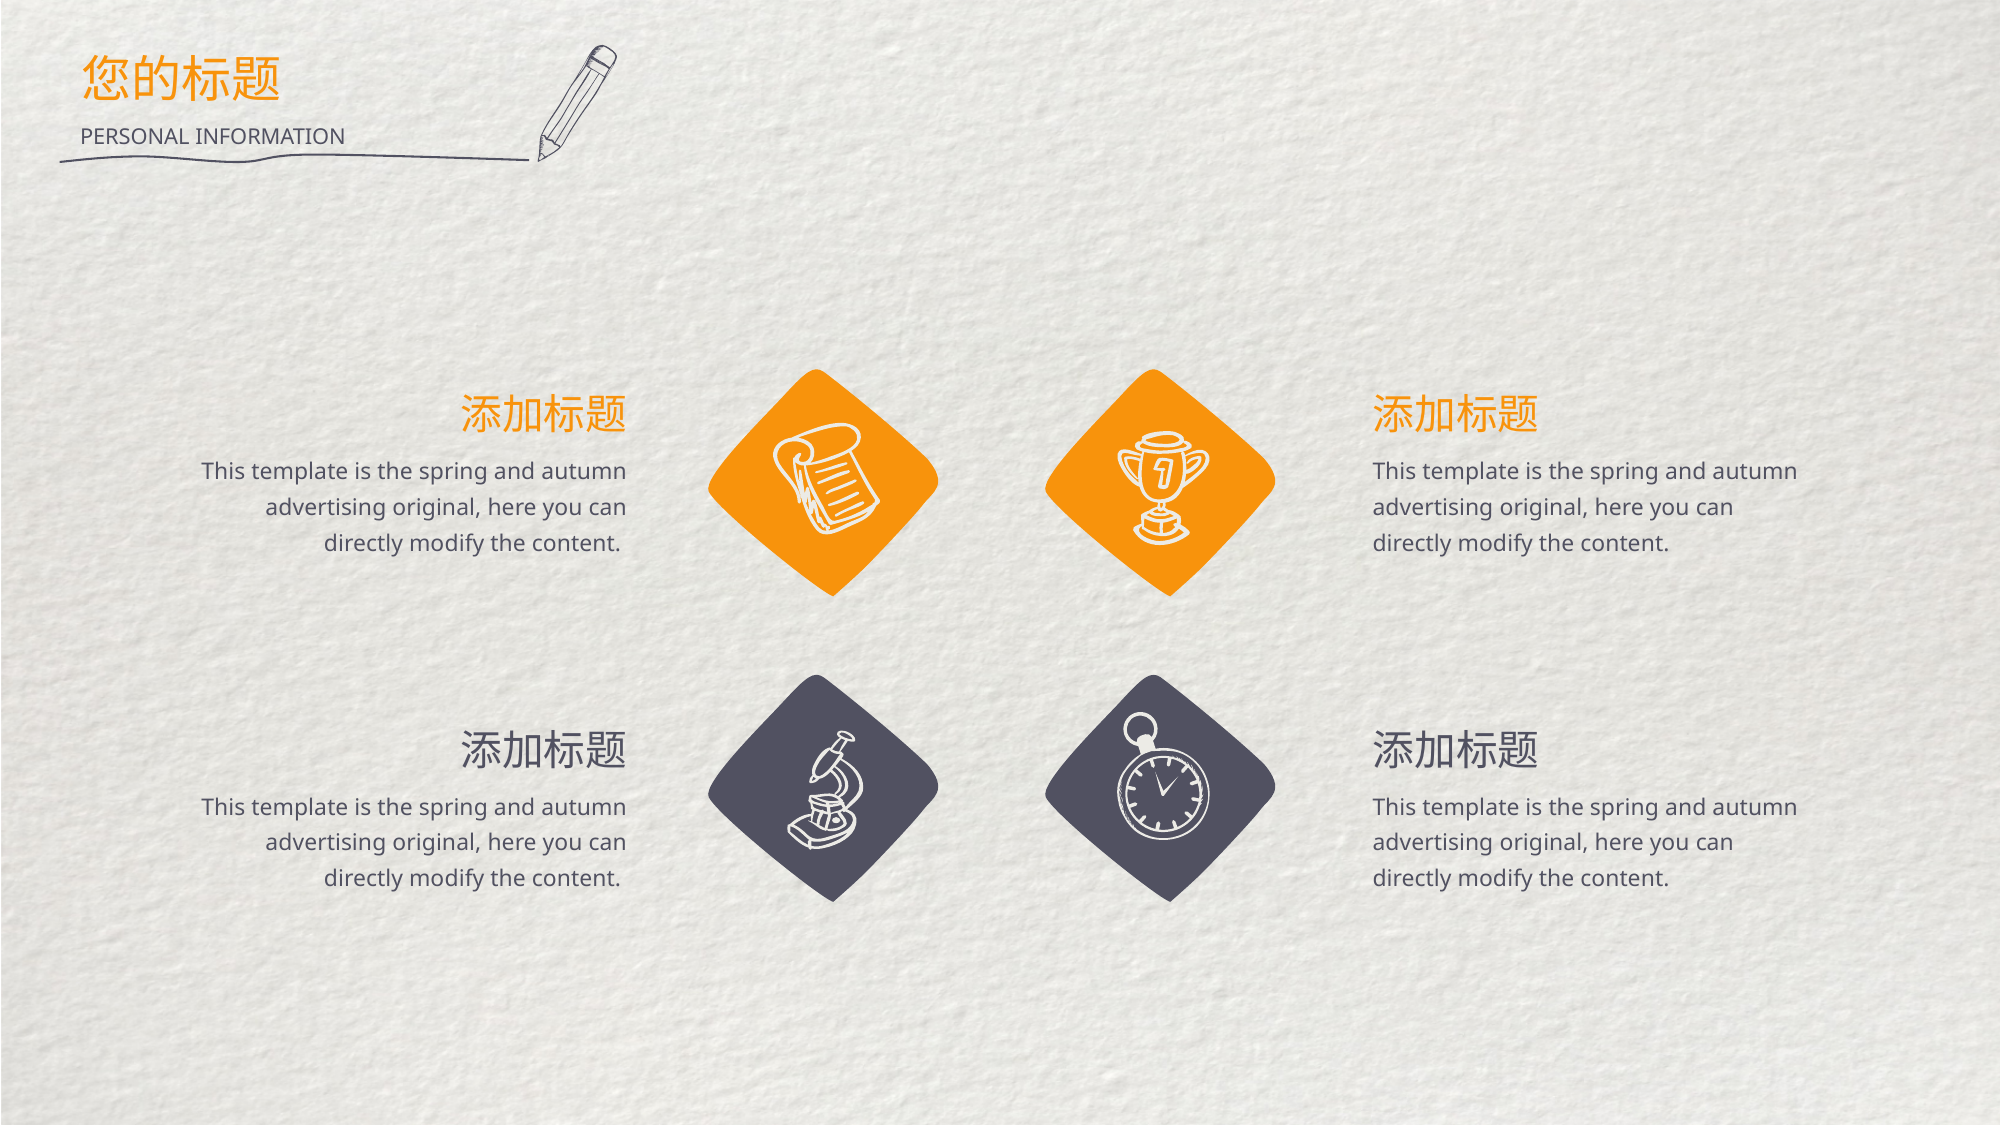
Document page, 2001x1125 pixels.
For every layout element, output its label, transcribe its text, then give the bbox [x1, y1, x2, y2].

text_box [1045, 674, 1276, 902]
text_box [1116, 709, 1211, 843]
text_box 添加标题 [1357, 380, 1593, 441]
text_box This template is the spring and autumn advertising original, here you can directly modify the content. [184, 776, 643, 899]
text_box [1045, 369, 1276, 597]
text_box [708, 369, 939, 597]
picture [3, 1, 2000, 1125]
text_box This template is the spring and autumn advertising original, here you can directly modify the content. [1357, 441, 1816, 564]
text_box This template is the spring and autumn advertising original, here you can directly modify the content. [1357, 776, 1816, 899]
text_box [1116, 430, 1211, 551]
text_box [708, 674, 939, 902]
text_box This template is the spring and autumn advertising original, here you can directly modify the content. [184, 441, 643, 564]
text_box 添加标题 [387, 380, 643, 441]
text_box 添加标题 [1357, 715, 1593, 776]
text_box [771, 422, 881, 540]
text_box 添加标题 [387, 715, 643, 776]
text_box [786, 729, 864, 851]
text_box [59, 157, 530, 164]
text_box 您的标题 [66, 40, 297, 107]
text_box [528, 47, 623, 156]
text_box PERSONAL INFORMATION [65, 107, 590, 157]
